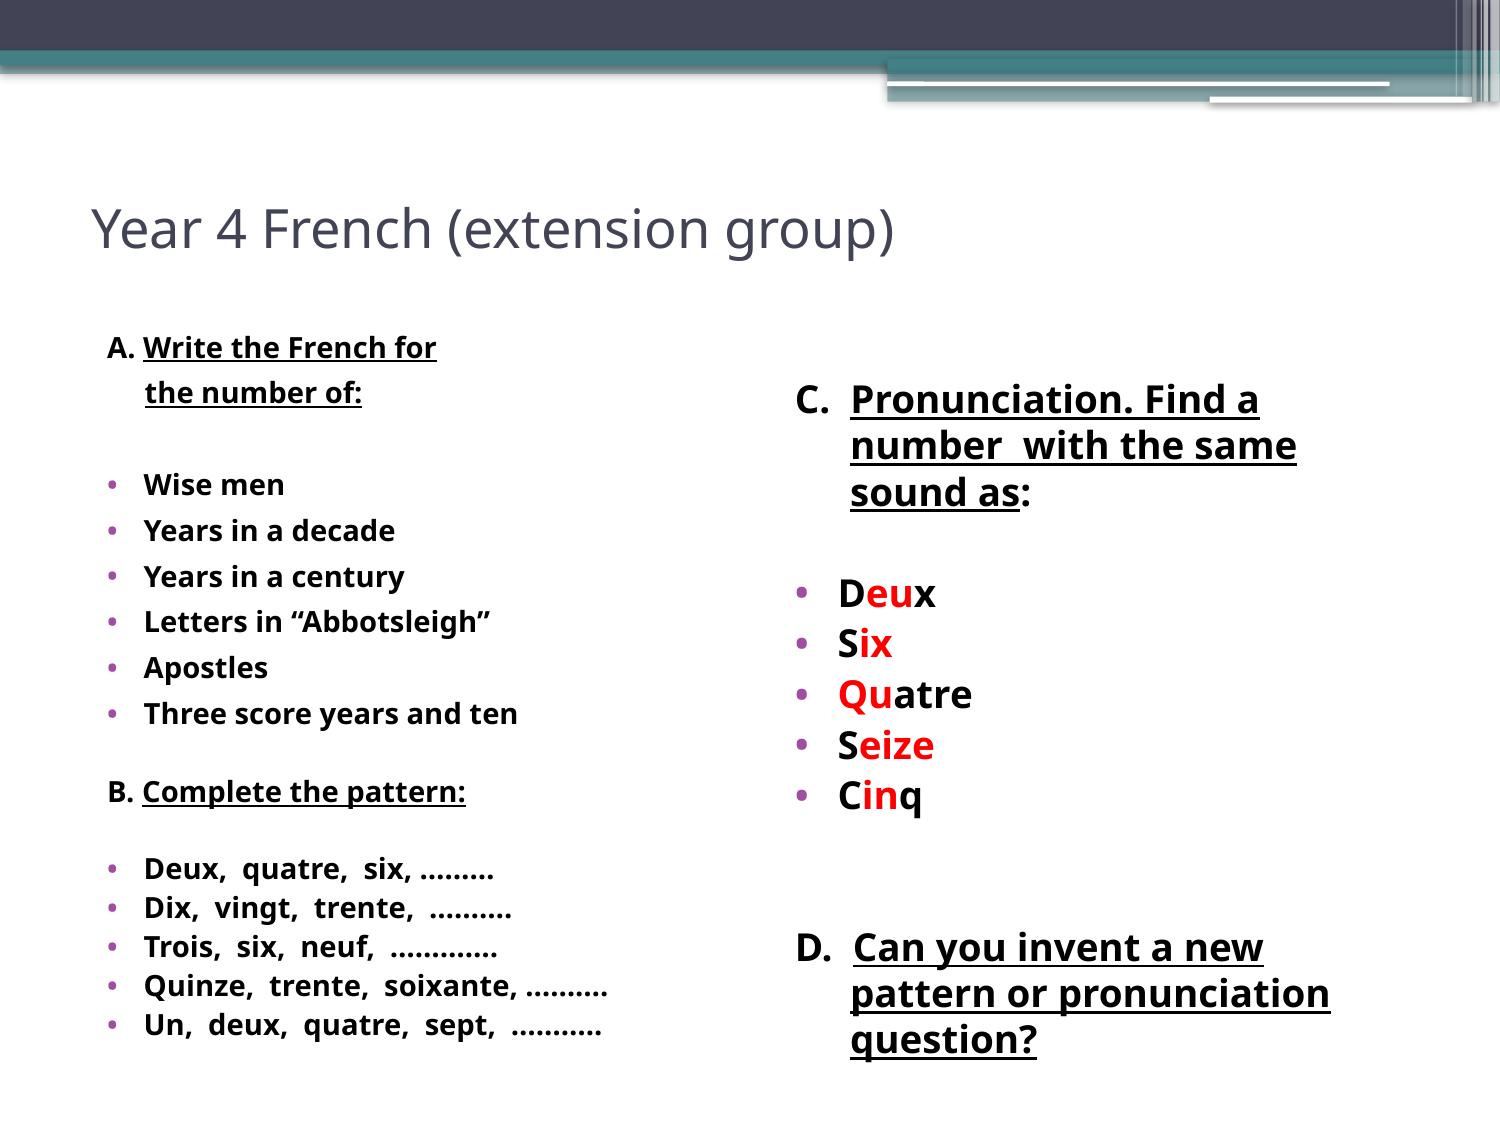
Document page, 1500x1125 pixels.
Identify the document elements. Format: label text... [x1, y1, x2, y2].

list C. Pronunciation. Find a number with the same sound as: Deux Six Quatre Seize Cinq D. Can you invent a new pattern or pronunciation question? [761, 327, 1425, 1071]
title Year 4 French (extension group) [76, 187, 1425, 268]
list A. Write the French for the number of: Wise men Years in a decade Years in a century Letters in “Abbotsleigh” Apostles Three score years and ten B. Complete the pattern: Deux, quatre, six, ……… Dix, vingt, trente, ………. Trois, six, neuf, …………. Quinze, trente, soixante, ………. Un, deux, quatre, sept, ……….. [76, 314, 740, 1057]
